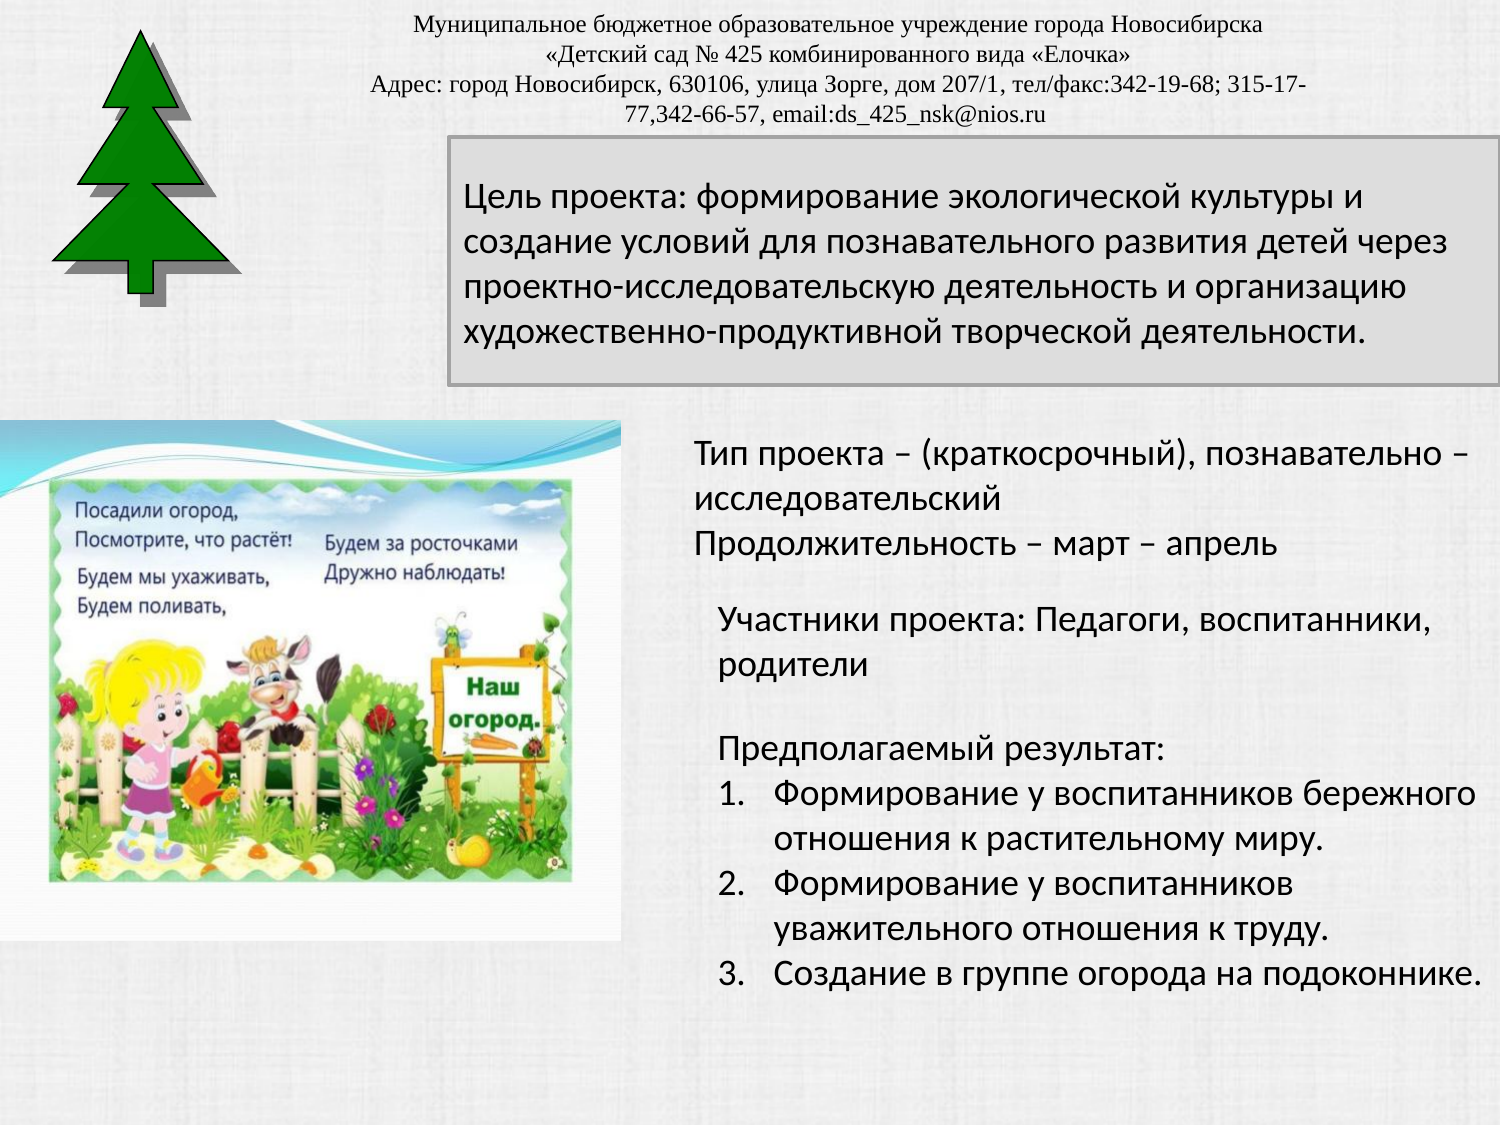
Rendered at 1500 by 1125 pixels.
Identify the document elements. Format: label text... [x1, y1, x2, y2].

text_box Муниципальное бюджетное образовательное учреждение города Новосибирска «Детский сад № 425 комбинированного вида «Елочка» Адрес: город Новосибирск, 630106, улица Зорге, дом 207/1, тел/факс:342-19-68; 315-17-77,342-66-57, email:ds_425_nsk@nios.ru [336, 0, 1341, 135]
picture [0, 420, 621, 941]
text_box Участники проекта: Педагоги, воспитанники, родители [702, 586, 1471, 691]
text_box Тип проекта – (краткосрочный), познавательно – исследовательский Продолжительность – март – апрель [679, 420, 1500, 616]
text_box Цель проекта: формирование экологической культуры и создание условий для познавательного развития детей через проектно-исследовательскую деятельность и организацию художественно-продуктивной творческой деятельности. [447, 135, 1500, 387]
text_box Предполагаемый результат: Формирование у воспитанников бережного отношения к растительному миру. Формирование у воспитанников уважительного отношения к труду. Создание в группе огорода на подоконнике. [702, 715, 1500, 1001]
text_box [53, 30, 229, 294]
